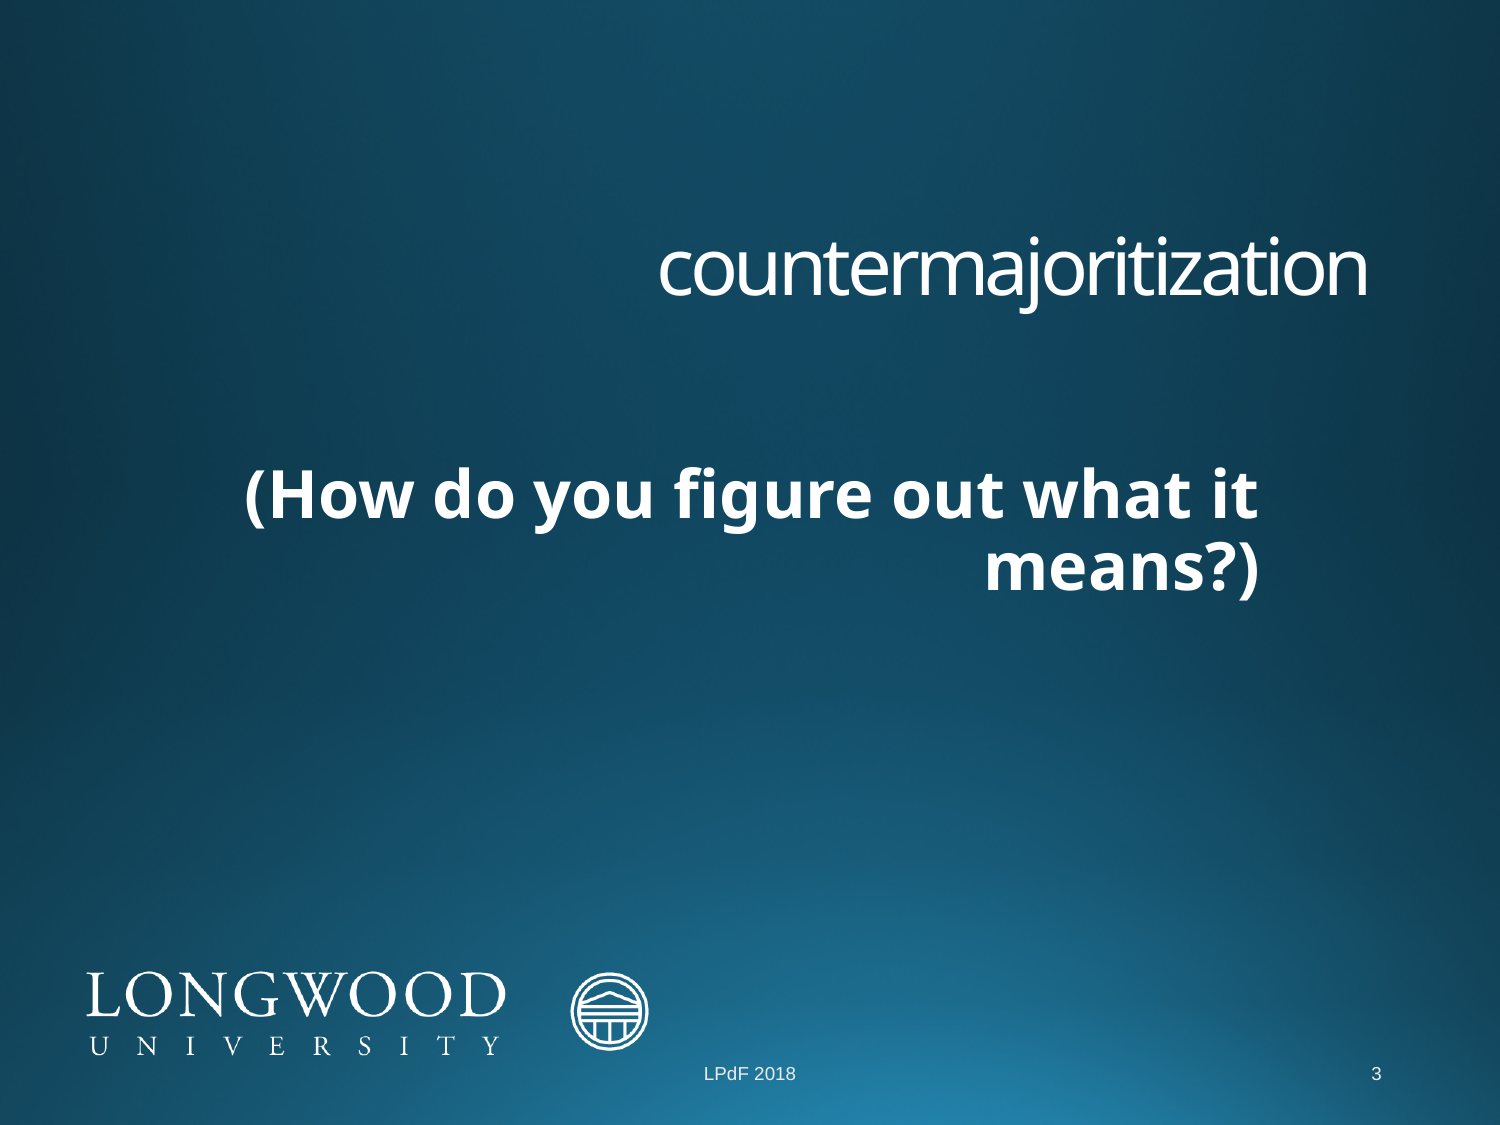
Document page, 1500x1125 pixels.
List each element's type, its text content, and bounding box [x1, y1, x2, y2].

subtitle (How do you figure out what it means?) [225, 527, 1275, 613]
footer LPdF 2018 [496, 1042, 1004, 1103]
picture [0, 0, 1500, 1125]
slide_number 3 [1059, 1042, 1397, 1103]
title countermajoritization [112, 219, 1388, 417]
